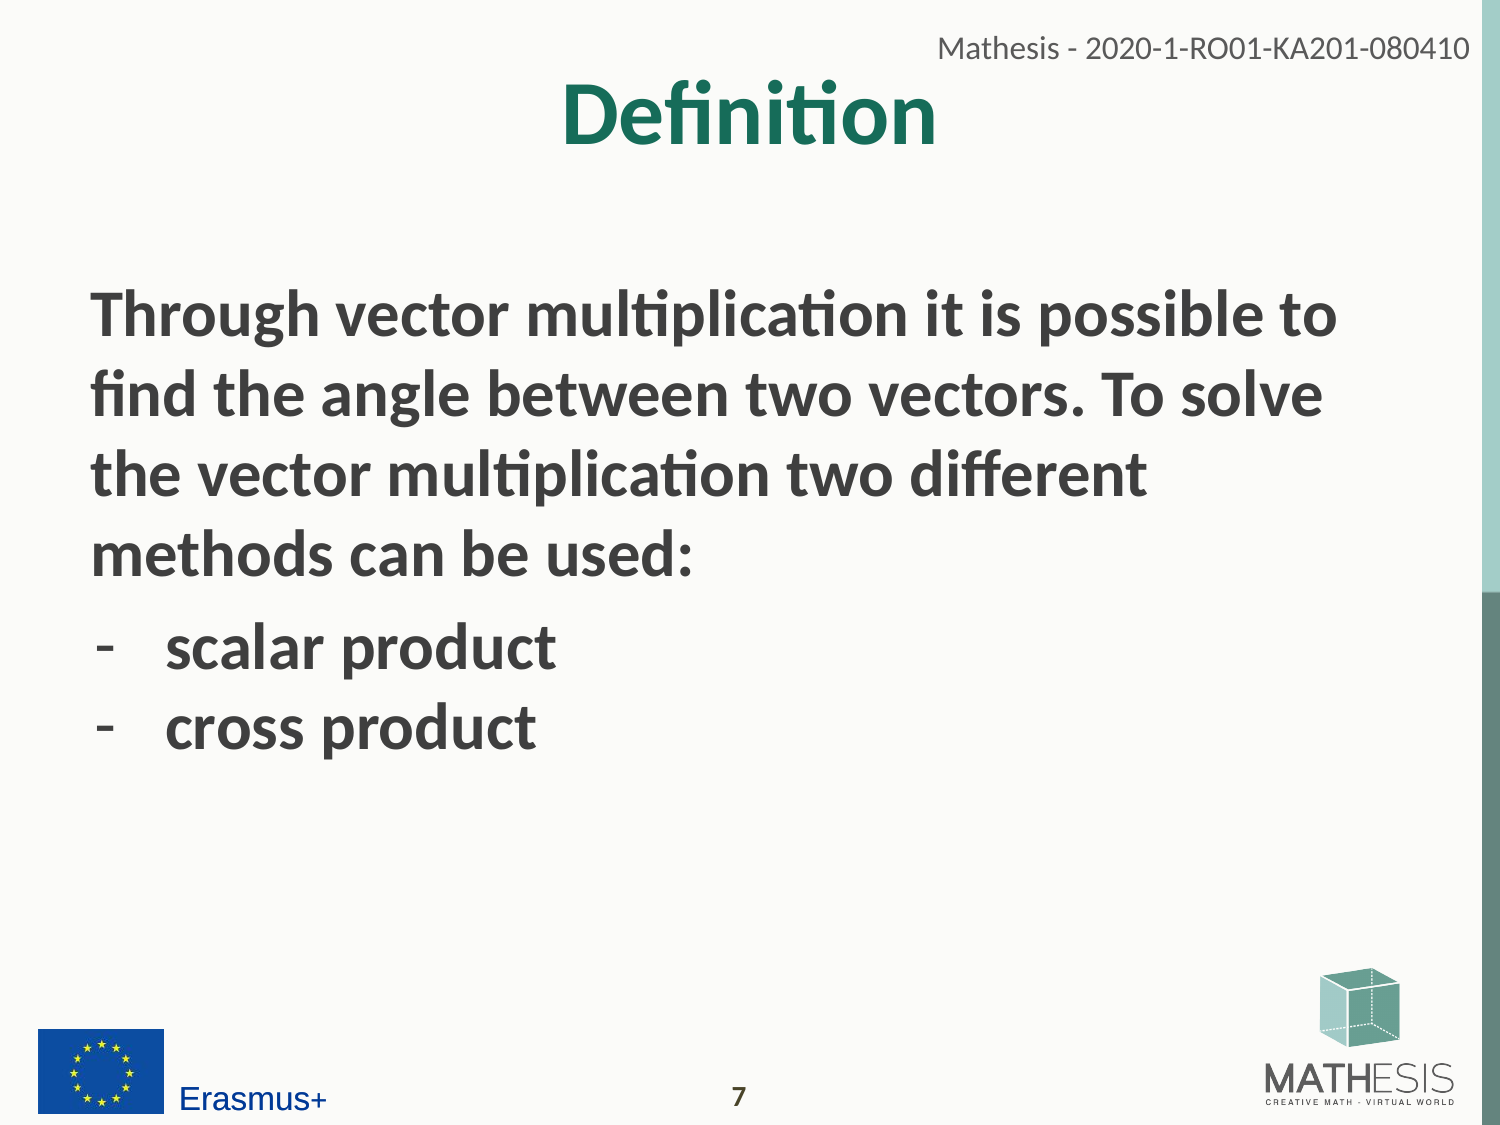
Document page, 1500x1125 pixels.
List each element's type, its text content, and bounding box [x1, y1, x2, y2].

picture [38, 1029, 164, 1114]
list Through vector multiplication it is possible to find the angle between two vectors. To solve the vector multiplication two different methods can be used: scalar product cross product [75, 262, 1425, 1005]
title Definition [75, 45, 1425, 233]
